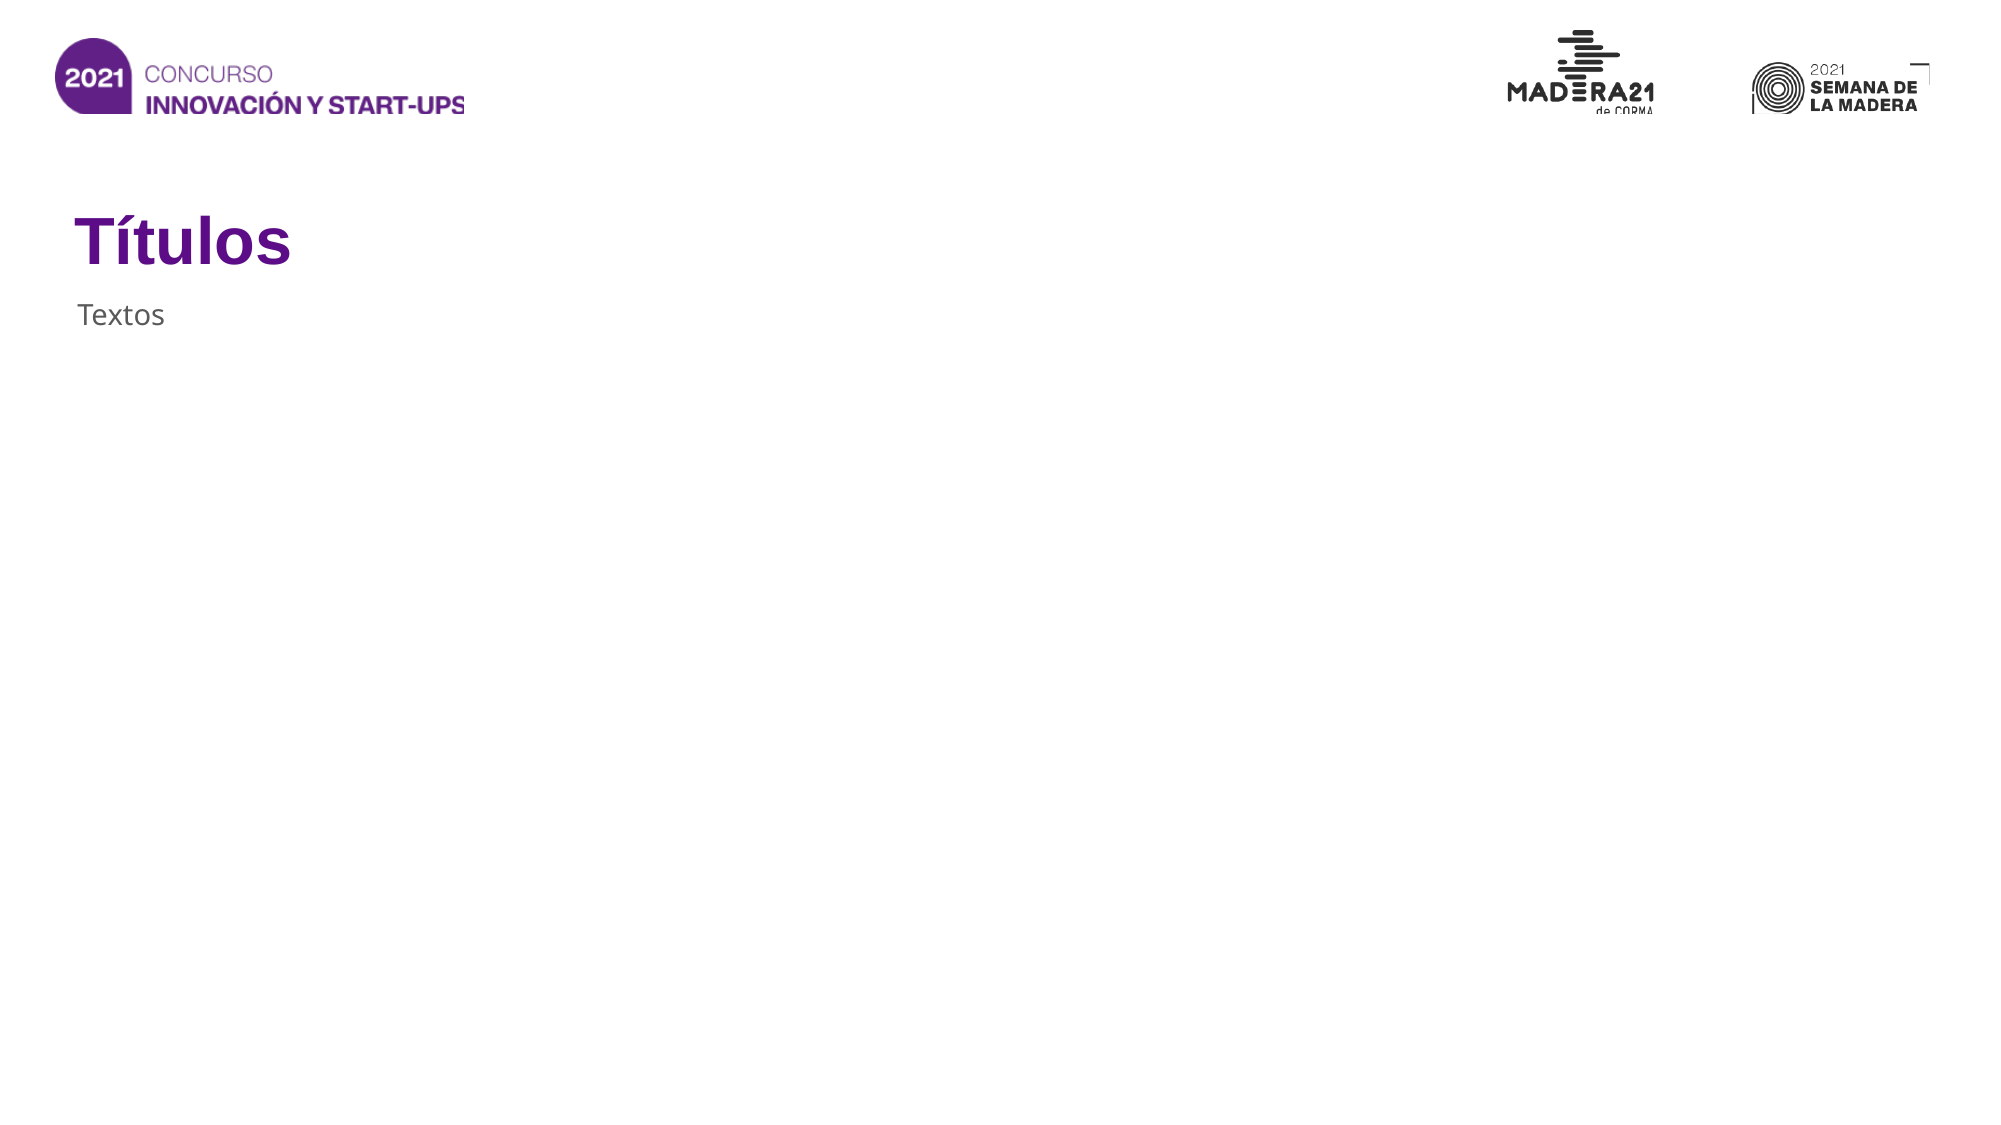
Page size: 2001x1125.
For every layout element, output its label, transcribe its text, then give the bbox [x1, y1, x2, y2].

picture [55, 38, 464, 114]
picture [1507, 30, 1930, 114]
text_box Títulos [59, 206, 1000, 286]
text_box Textos [62, 288, 1003, 339]
